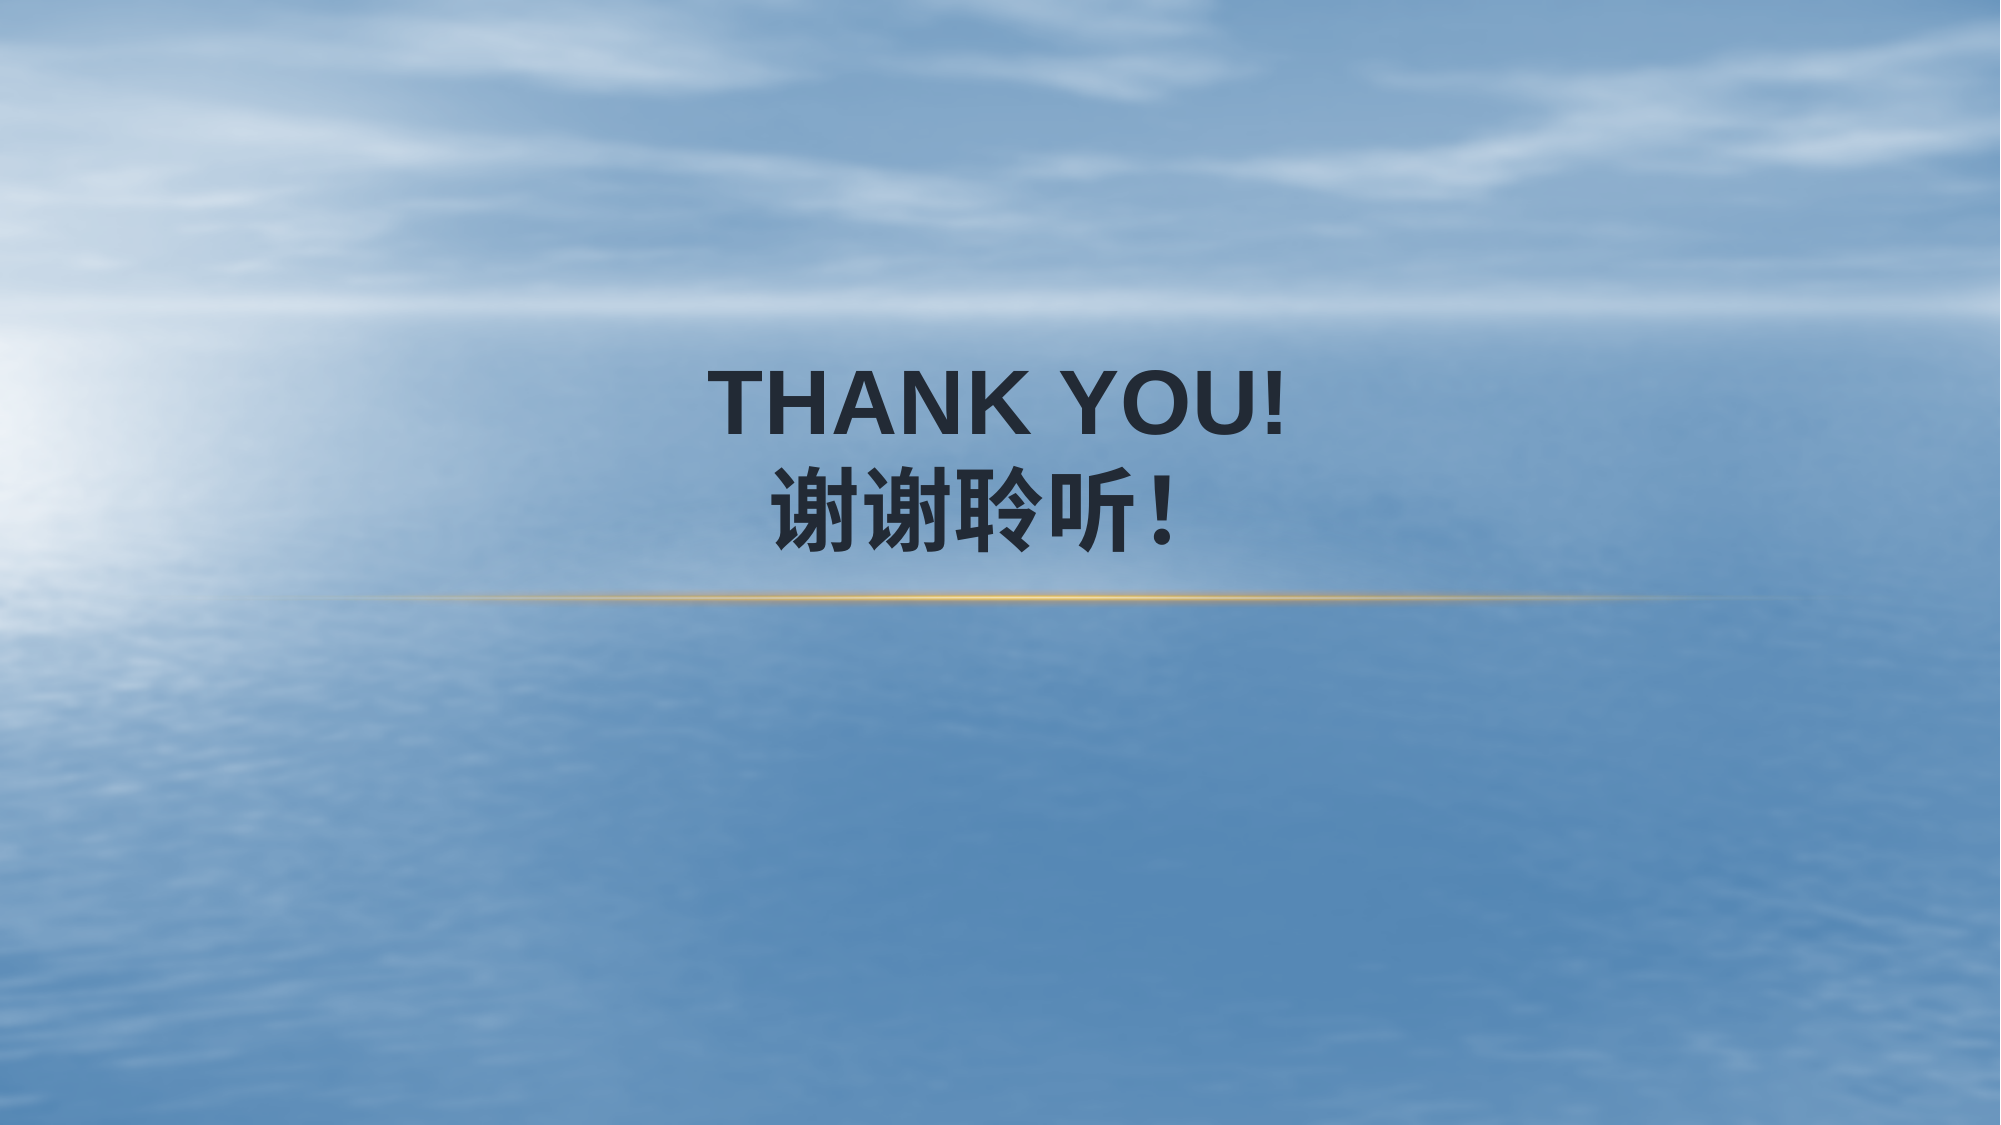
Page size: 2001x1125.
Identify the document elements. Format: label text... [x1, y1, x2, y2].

title Thank you! 谢谢聆听！ [150, 329, 1850, 571]
picture [0, 0, 2000, 750]
